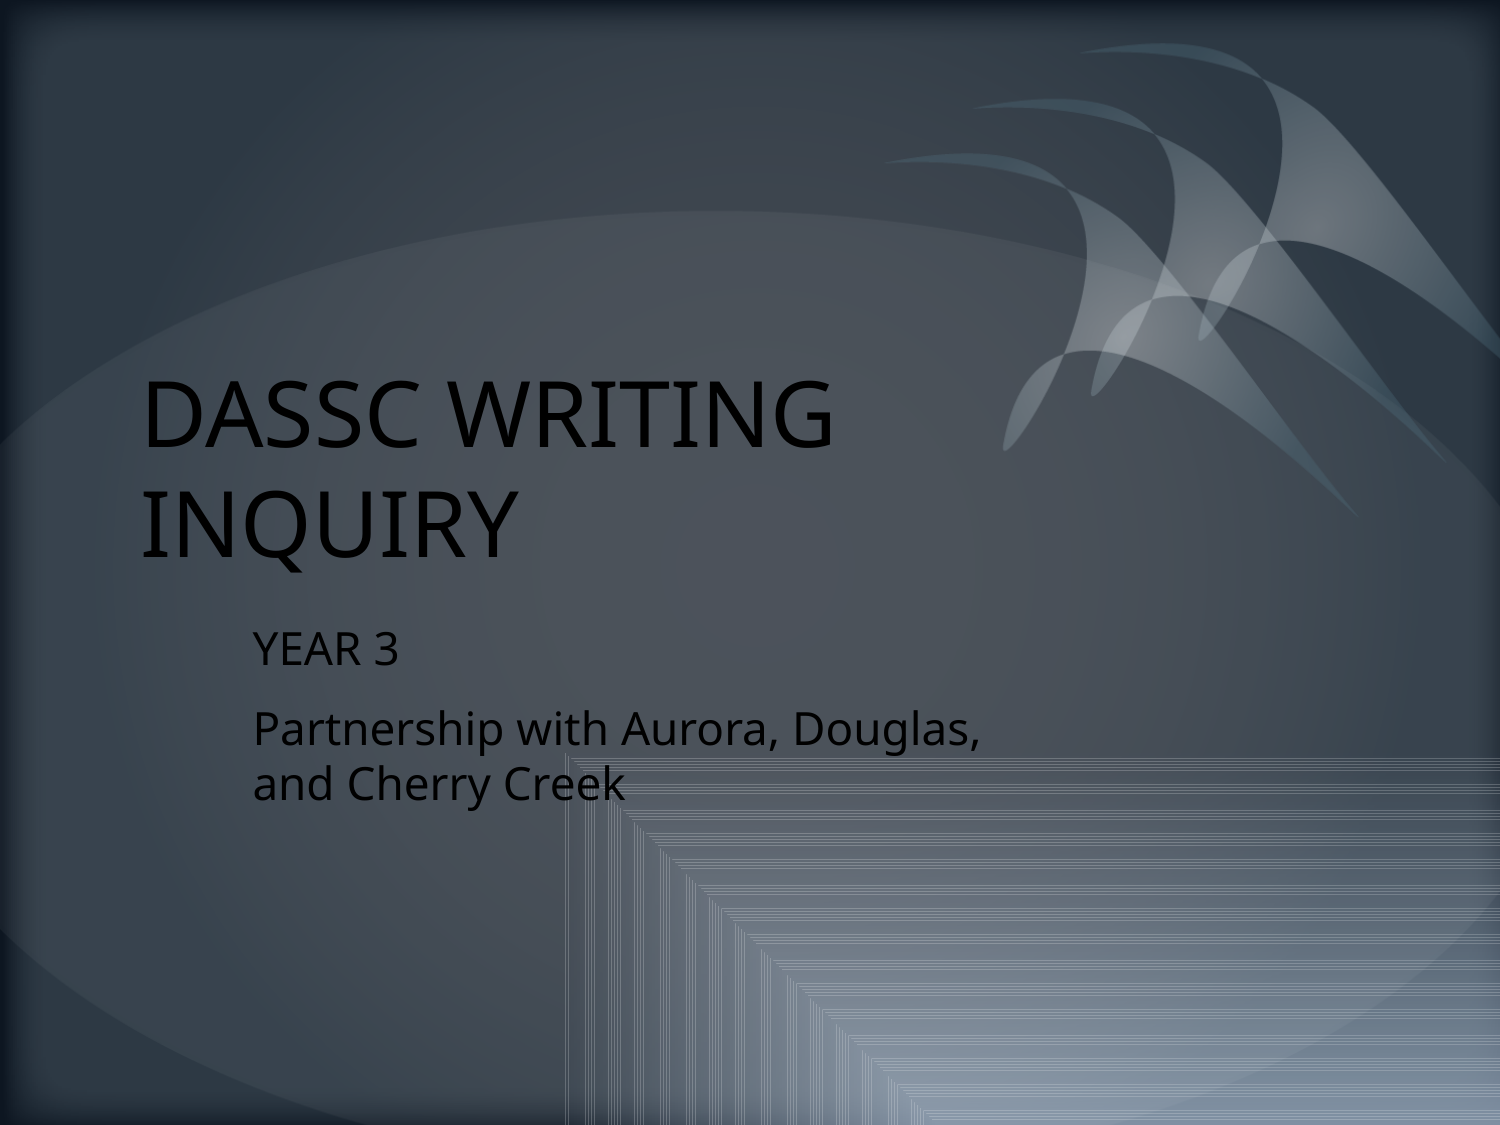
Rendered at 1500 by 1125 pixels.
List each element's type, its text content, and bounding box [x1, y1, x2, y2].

subtitle YEAR 3 Partnership with Aurora, Douglas, and Cherry Creek [237, 612, 1013, 888]
title DASSC WRITING INQUIRY [125, 287, 1013, 583]
picture [0, 0, 1500, 1125]
